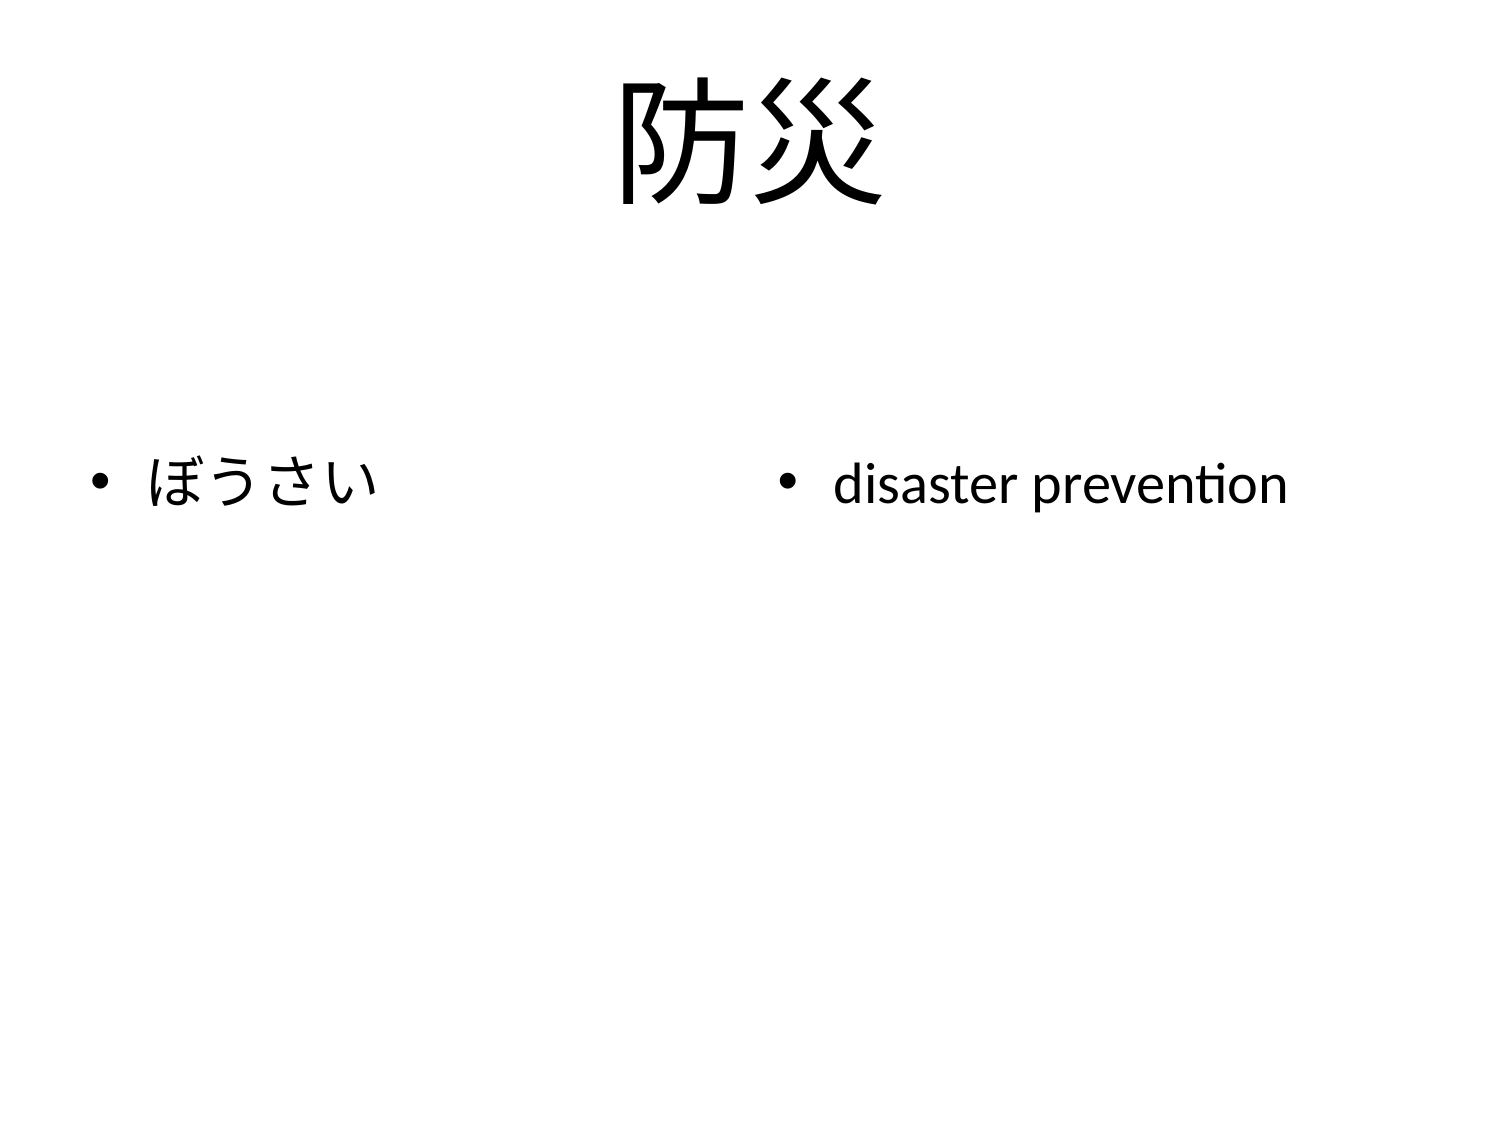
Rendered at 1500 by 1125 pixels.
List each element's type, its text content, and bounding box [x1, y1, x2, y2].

list ぼうさい [74, 437, 738, 1006]
list disaster prevention [762, 437, 1426, 1006]
title 防災 [74, 44, 1426, 233]
